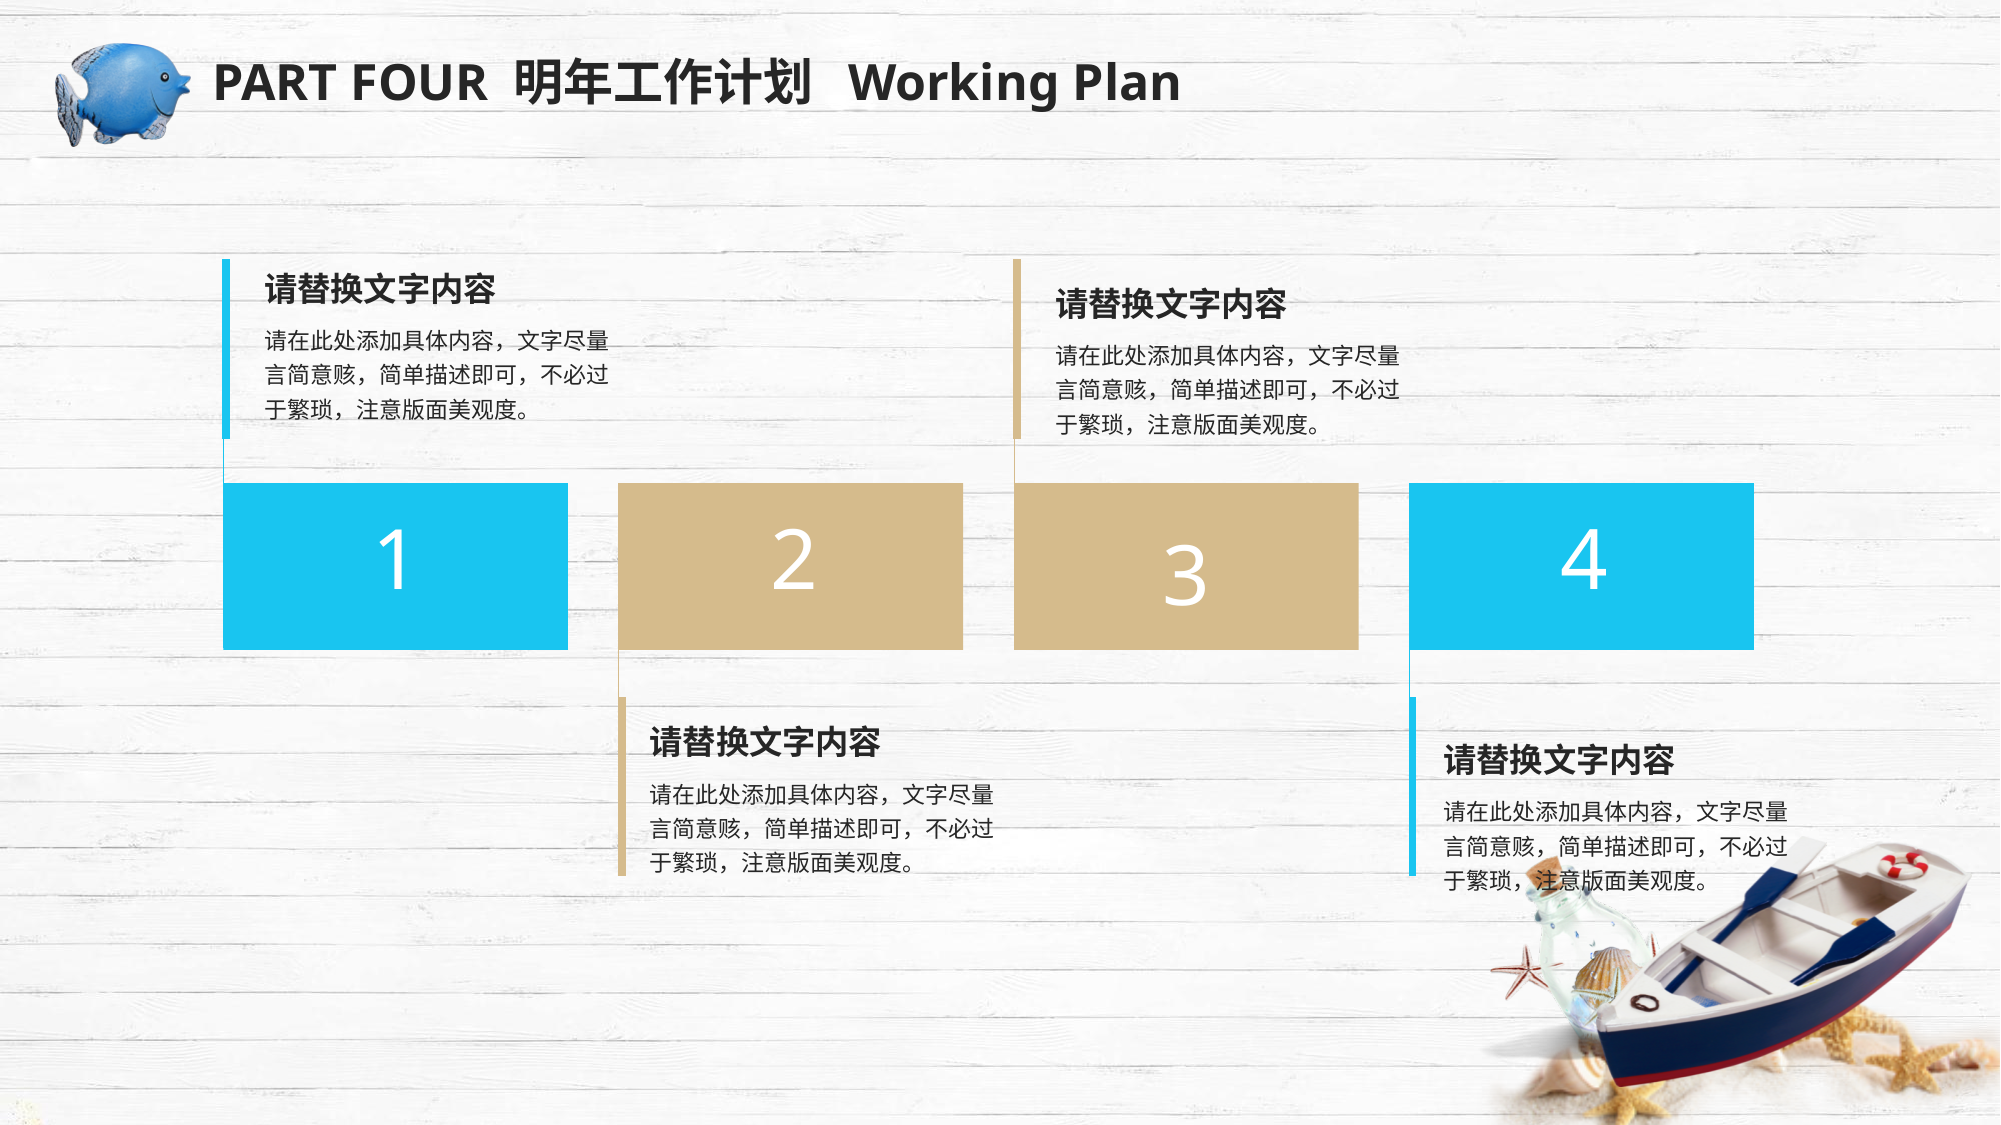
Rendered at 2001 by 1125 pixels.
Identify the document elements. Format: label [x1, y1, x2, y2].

text_box [618, 483, 964, 650]
text_box [1409, 483, 1754, 650]
text_box [1409, 650, 1416, 876]
text_box [223, 260, 230, 483]
text_box [223, 483, 568, 650]
text_box [1014, 260, 1021, 483]
text_box [618, 650, 625, 876]
picture [0, 0, 2000, 1125]
text_box [1435, 823, 2000, 1125]
text_box [1014, 483, 1359, 650]
